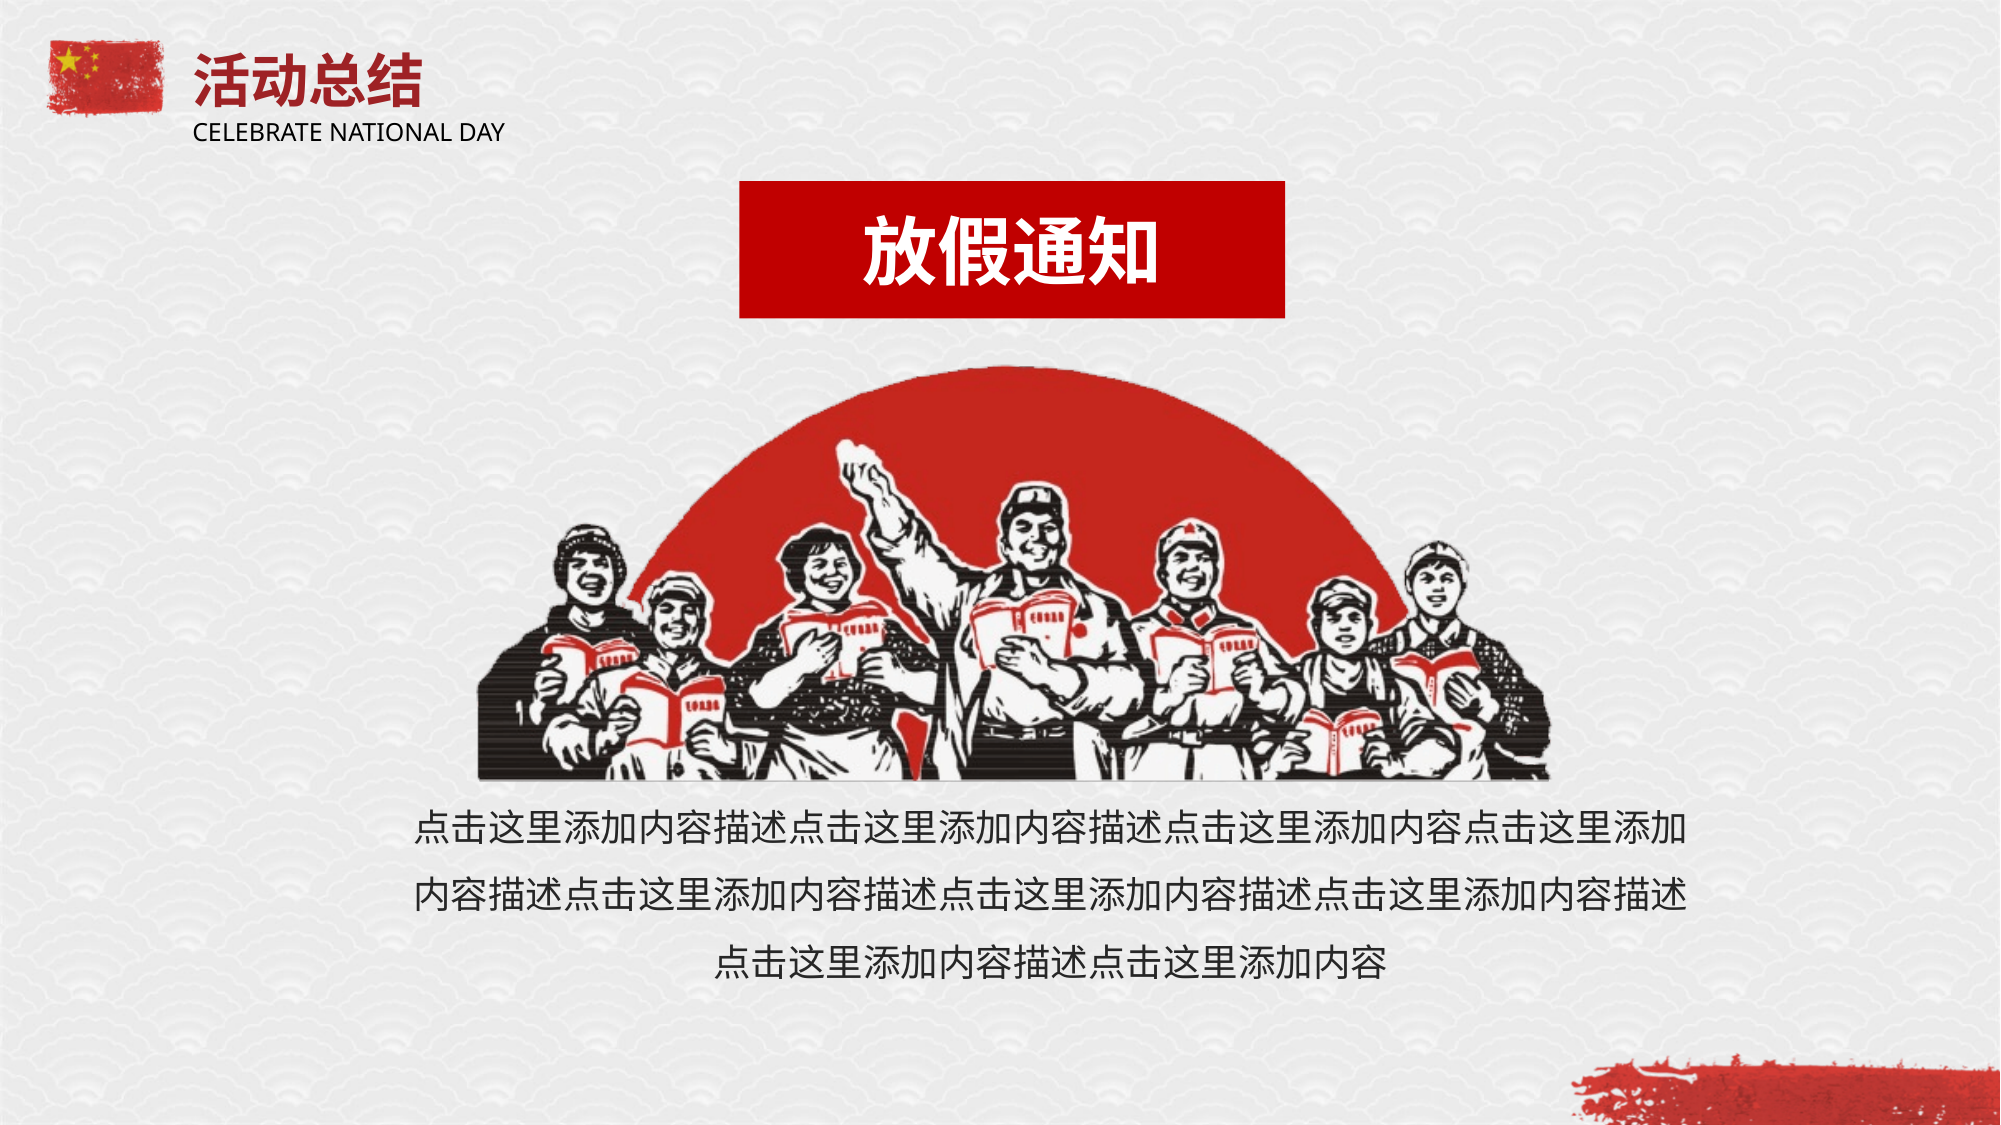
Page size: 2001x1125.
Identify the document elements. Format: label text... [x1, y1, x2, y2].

picture [0, 0, 2001, 1125]
text_box 活动总结 [177, 1, 723, 122]
text_box 点击这里添加内容描述点击这里添加内容描述点击这里添加内容点击这里添加内容描述点击这里添加内容描述点击这里添加内容描述点击这里添加内容描述点击这里添加内容描述点击这里添加内容 [383, 773, 1719, 977]
text_box CELEBRATE NATIONAL DAY [177, 122, 723, 154]
text_box 放假通知 [738, 180, 1286, 319]
